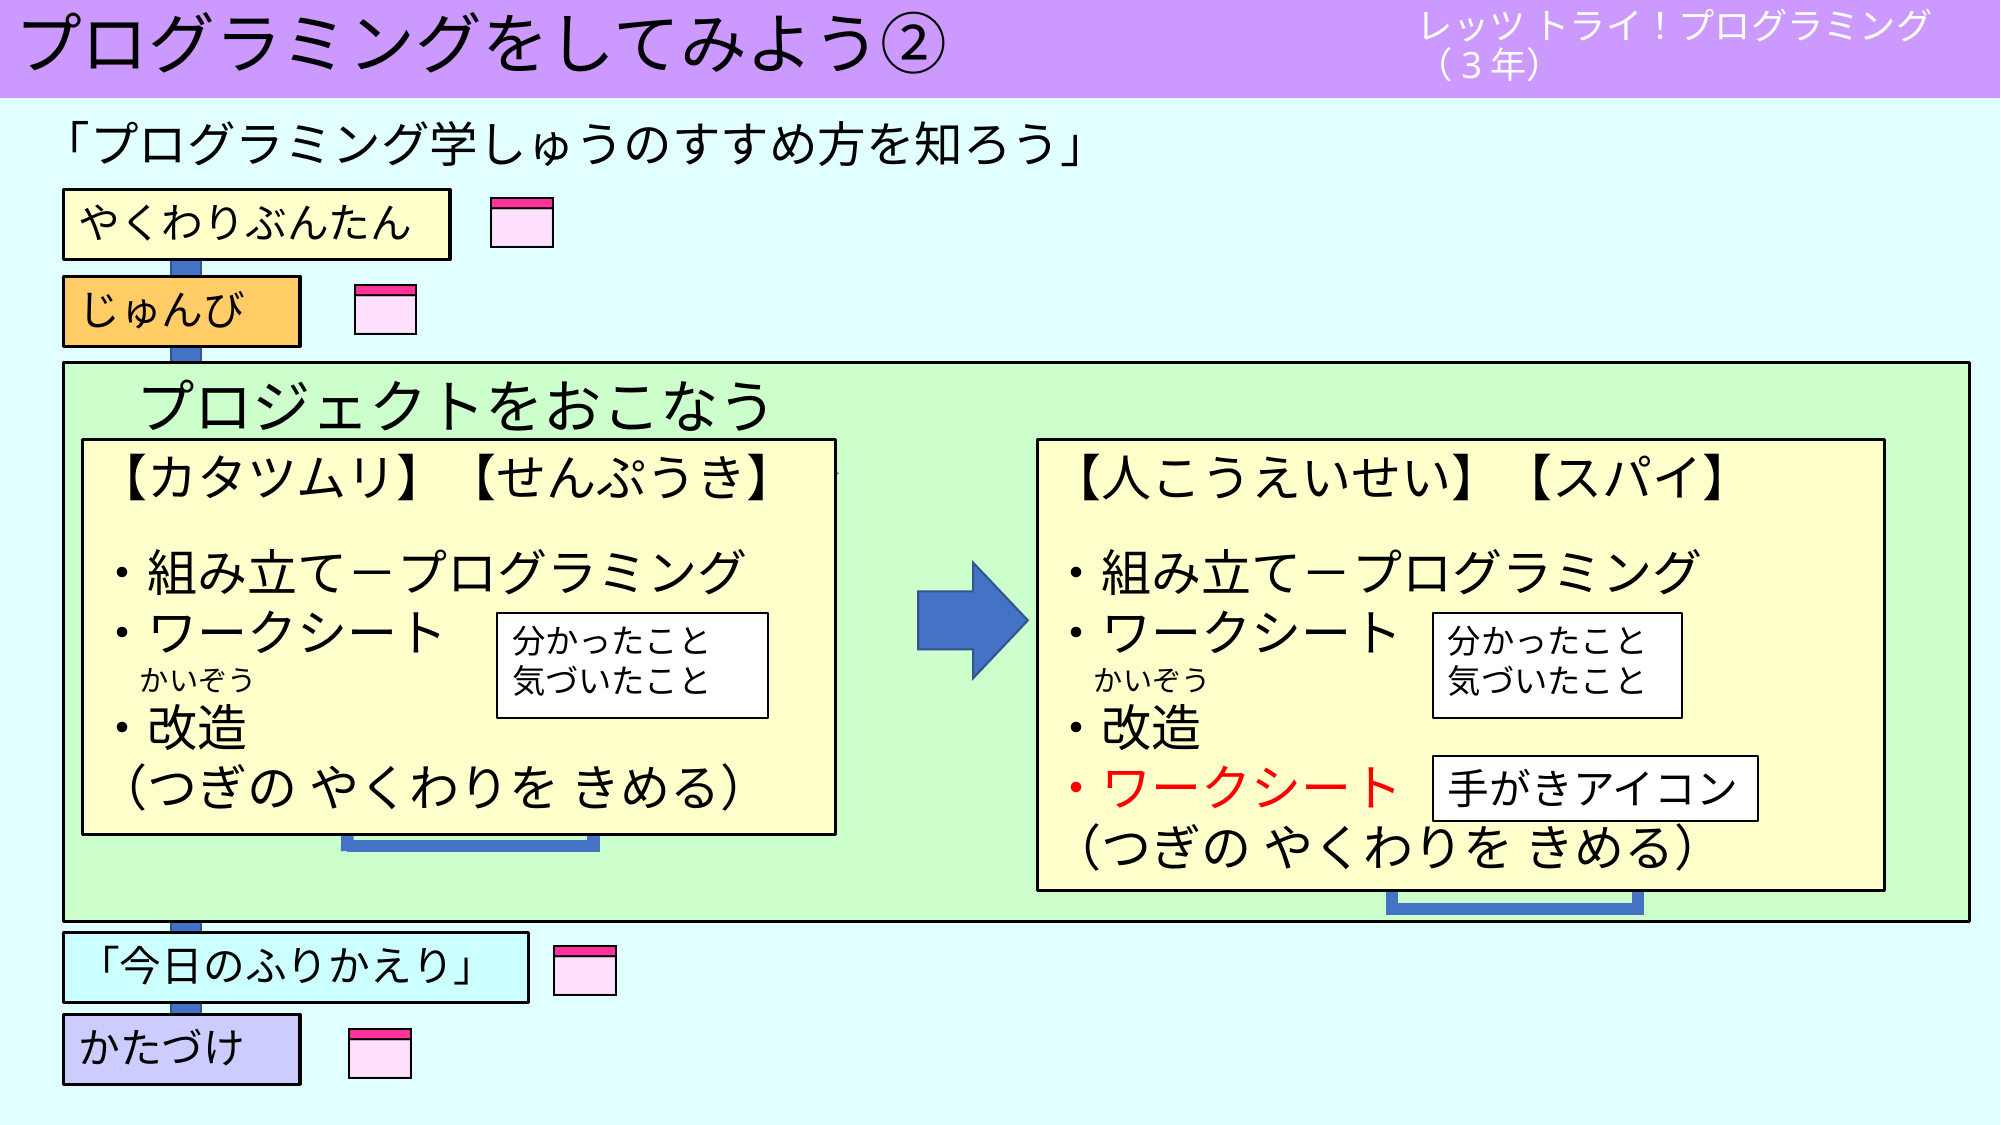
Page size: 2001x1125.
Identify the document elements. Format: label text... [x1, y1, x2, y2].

picture [490, 197, 554, 248]
picture [553, 945, 617, 996]
text_box [170, 347, 202, 361]
text_box じゅんび [63, 276, 300, 347]
text_box 「今日のふりかえり」 [63, 932, 529, 1003]
picture [348, 1028, 412, 1079]
text_box 「プログラミング学しゅうのすすめ方を知ろう」 [26, 113, 1129, 185]
text_box [170, 1003, 202, 1014]
text_box やくわりぶんたん [63, 189, 450, 260]
picture [354, 284, 418, 335]
text_box [170, 260, 202, 276]
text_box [63, 362, 1970, 922]
text_box [170, 923, 202, 932]
title プログラミングをしてみよう② [0, 0, 1285, 94]
text_box かたづけ [63, 1014, 300, 1085]
